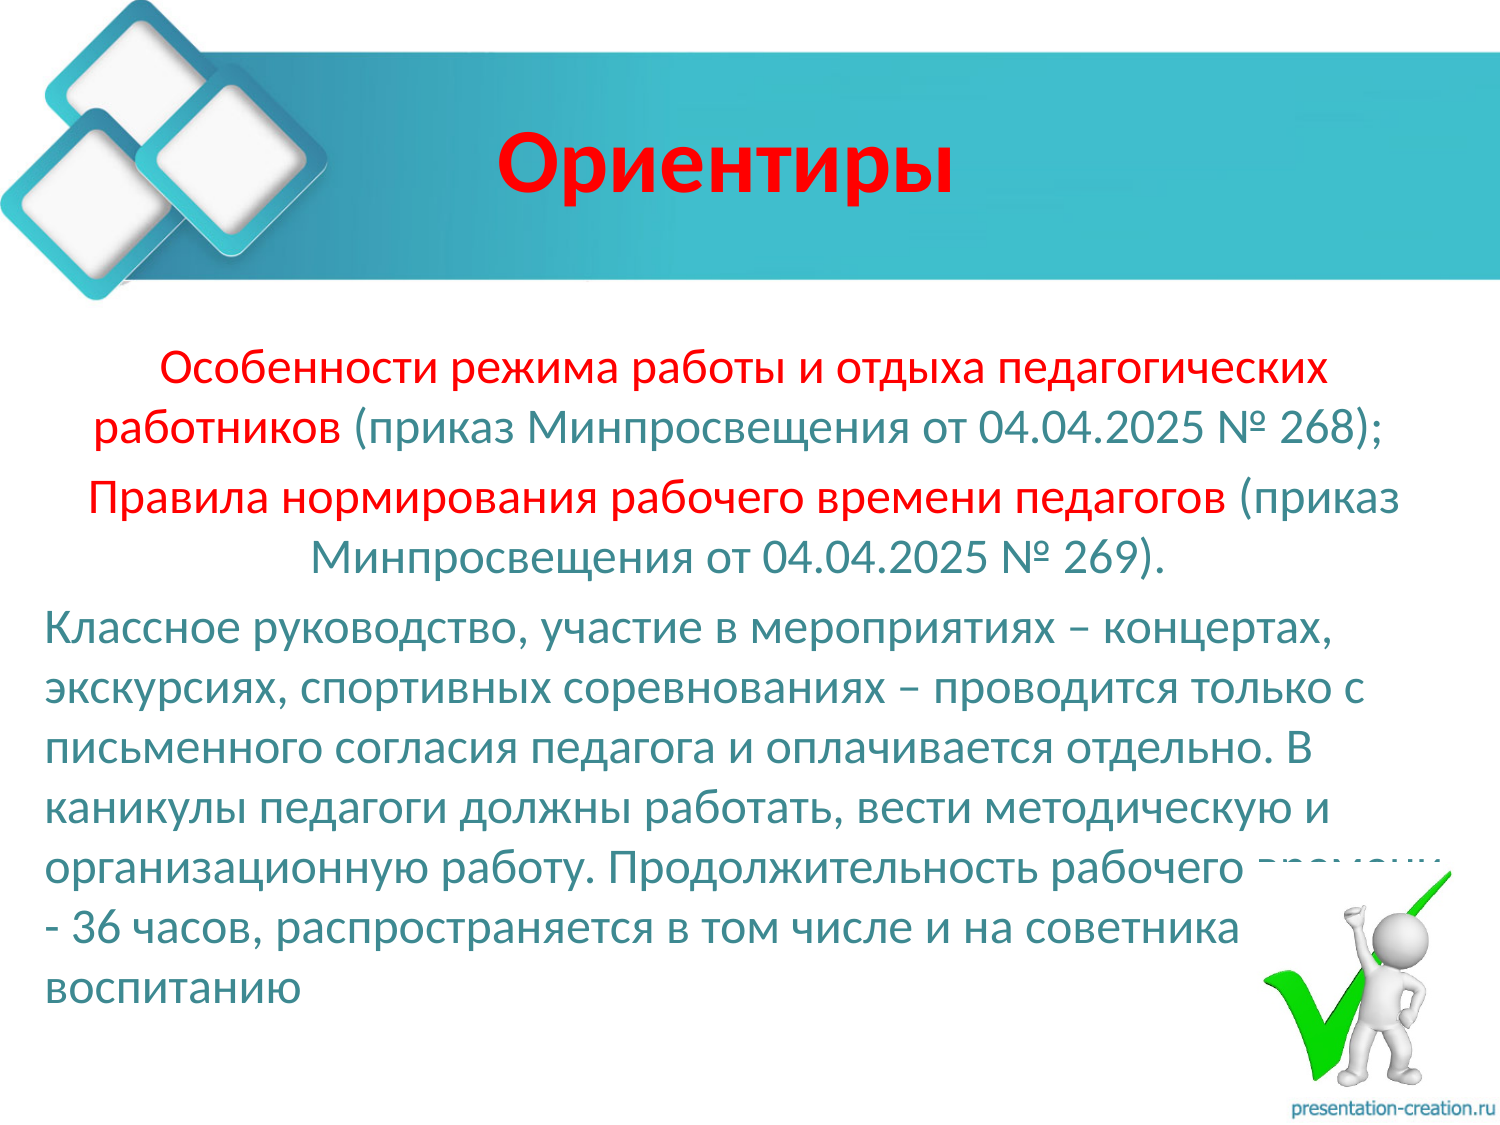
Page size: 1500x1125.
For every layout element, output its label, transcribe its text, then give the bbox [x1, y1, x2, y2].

picture [0, 0, 1500, 1125]
title Ориентиры [29, 43, 1447, 268]
list Особенности режима работы и отдыха педагогических работников (приказ Минпросвещения от 04.04.2025 № 268); Правила нормирования рабочего времени педагогов (приказ Минпросвещения от 04.04.2025 № 269). Классное руководство, участие в мероприятиях – концертах, экскурсиях, спортивных соревнованиях – проводится только с письменного согласия педагога и оплачивается отдельно. В каникулы педагоги должны работать, вести методическую и организационную работу. Продолжительность рабочего времени - 36 часов, распространяется в том числе и на советника по воспитанию [29, 326, 1459, 1035]
